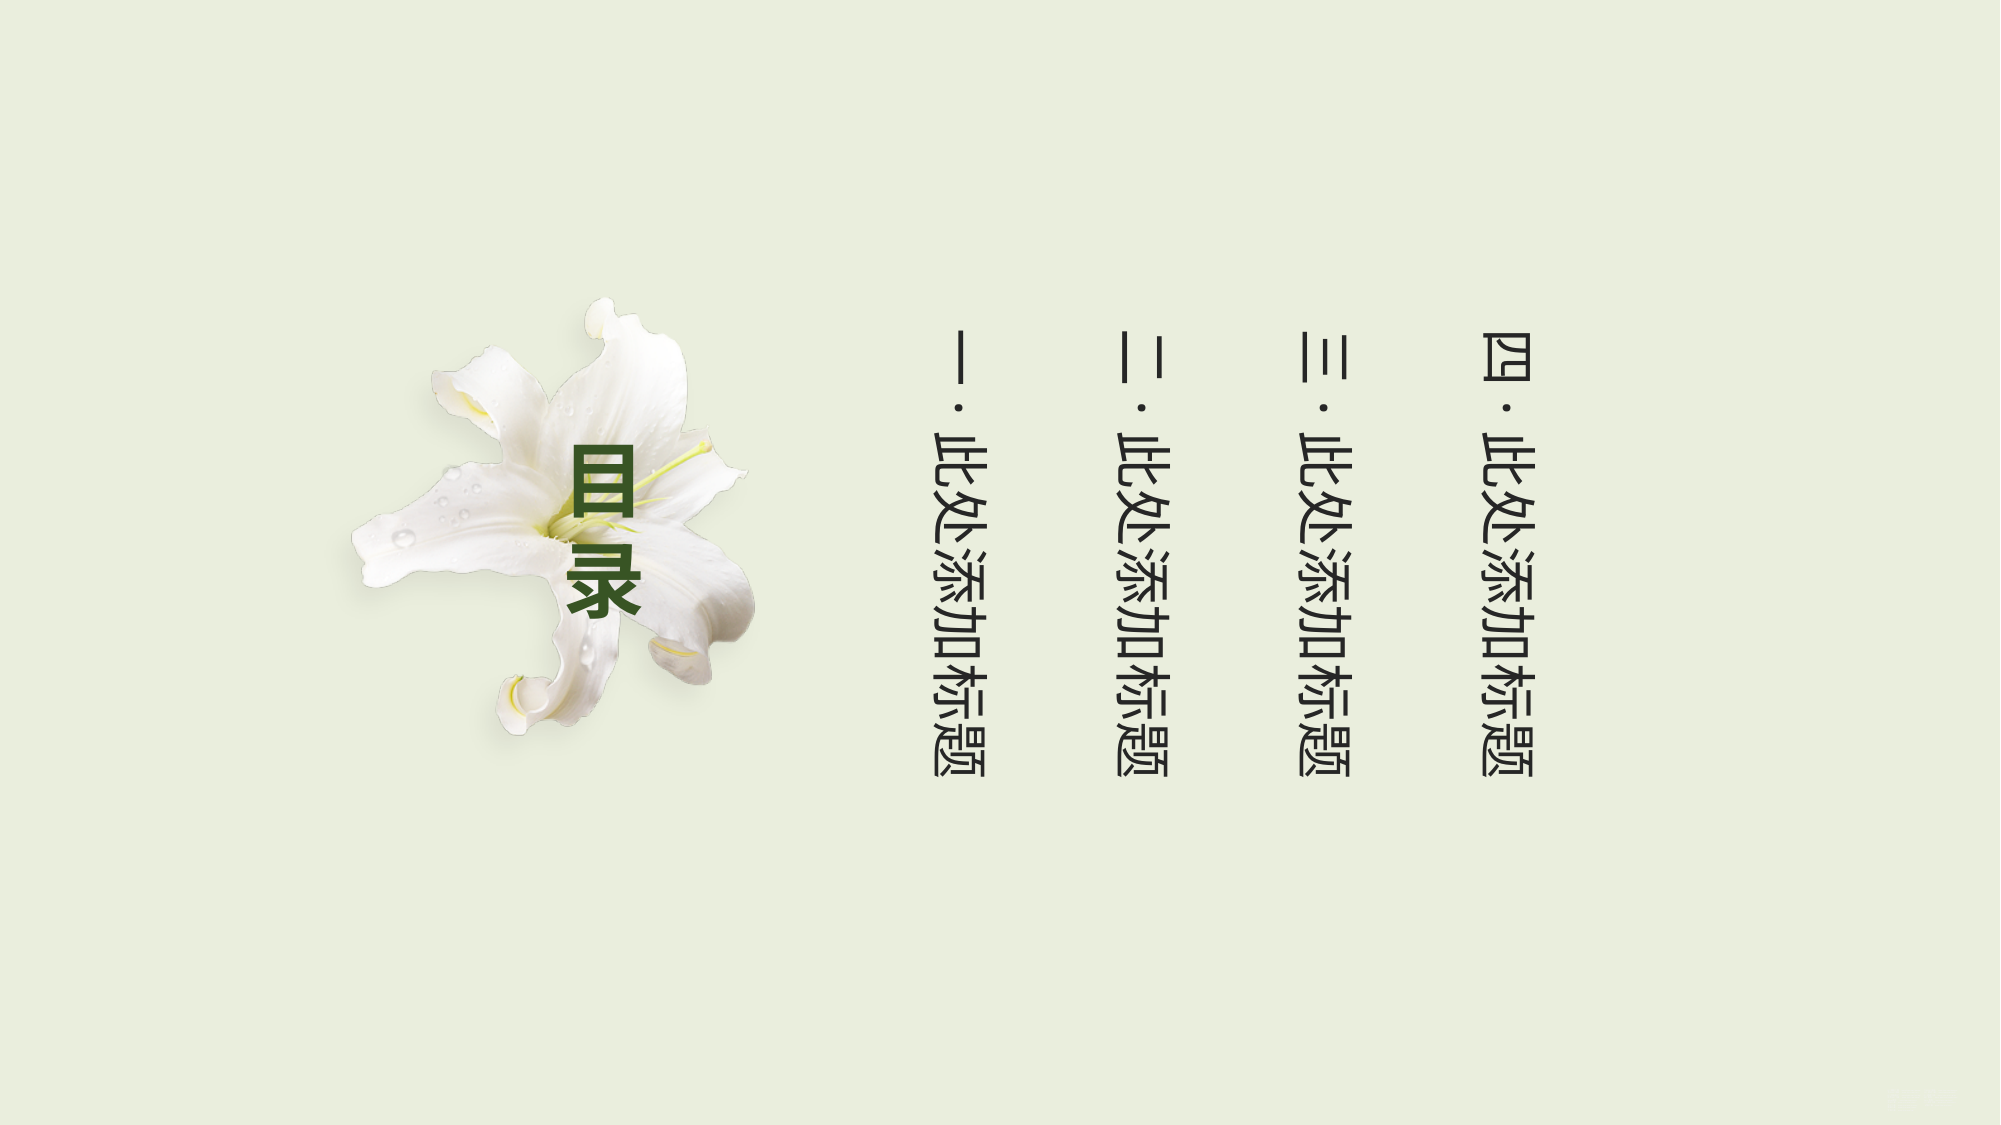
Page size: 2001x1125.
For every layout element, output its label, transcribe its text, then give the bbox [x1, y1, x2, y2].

text_box 一·此处添加标题 [904, 313, 1040, 831]
text_box 三·此处添加标题 [1269, 313, 1405, 831]
picture [324, 297, 760, 766]
text_box 二·此处添加标题 [1087, 313, 1223, 831]
text_box 四·此处添加标题 [1452, 313, 1588, 831]
